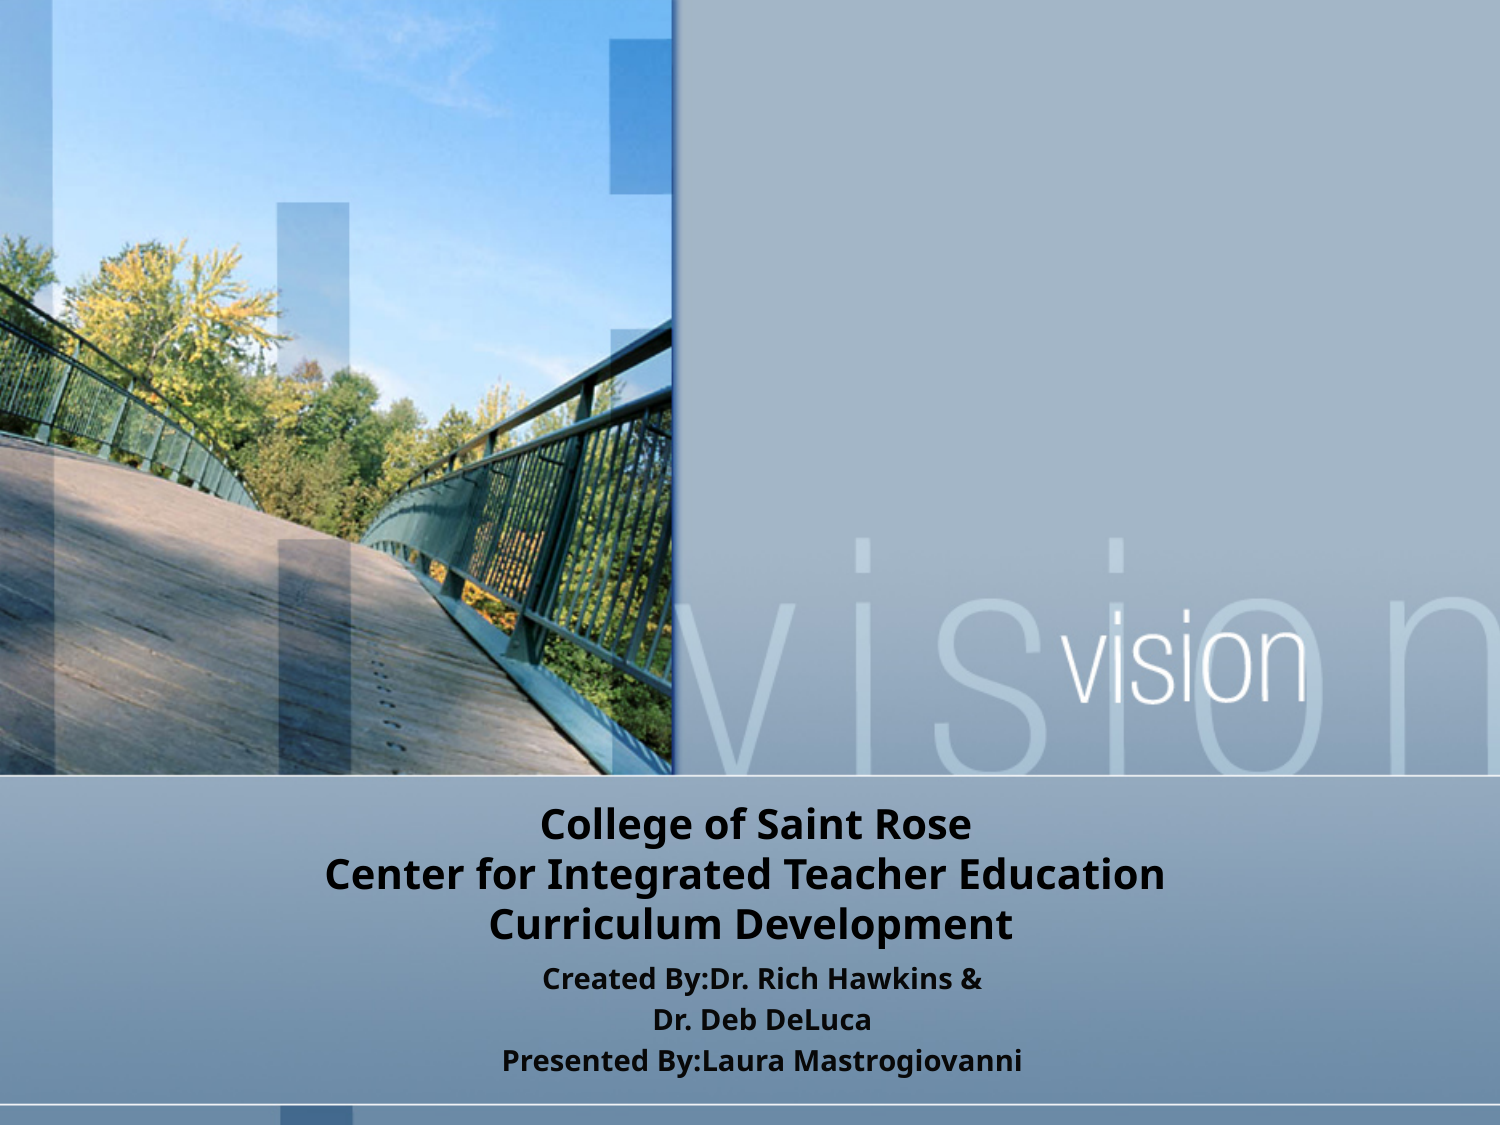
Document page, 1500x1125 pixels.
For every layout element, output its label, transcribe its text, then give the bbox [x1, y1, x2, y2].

subtitle Created By:Dr. Rich Hawkins & Dr. Deb DeLuca Presented By:Laura Mastrogiovanni [49, 952, 1476, 1101]
title College of Saint Rose Center for Integrated Teacher Education Curriculum Development [37, 787, 1476, 913]
picture [0, 0, 1500, 1125]
